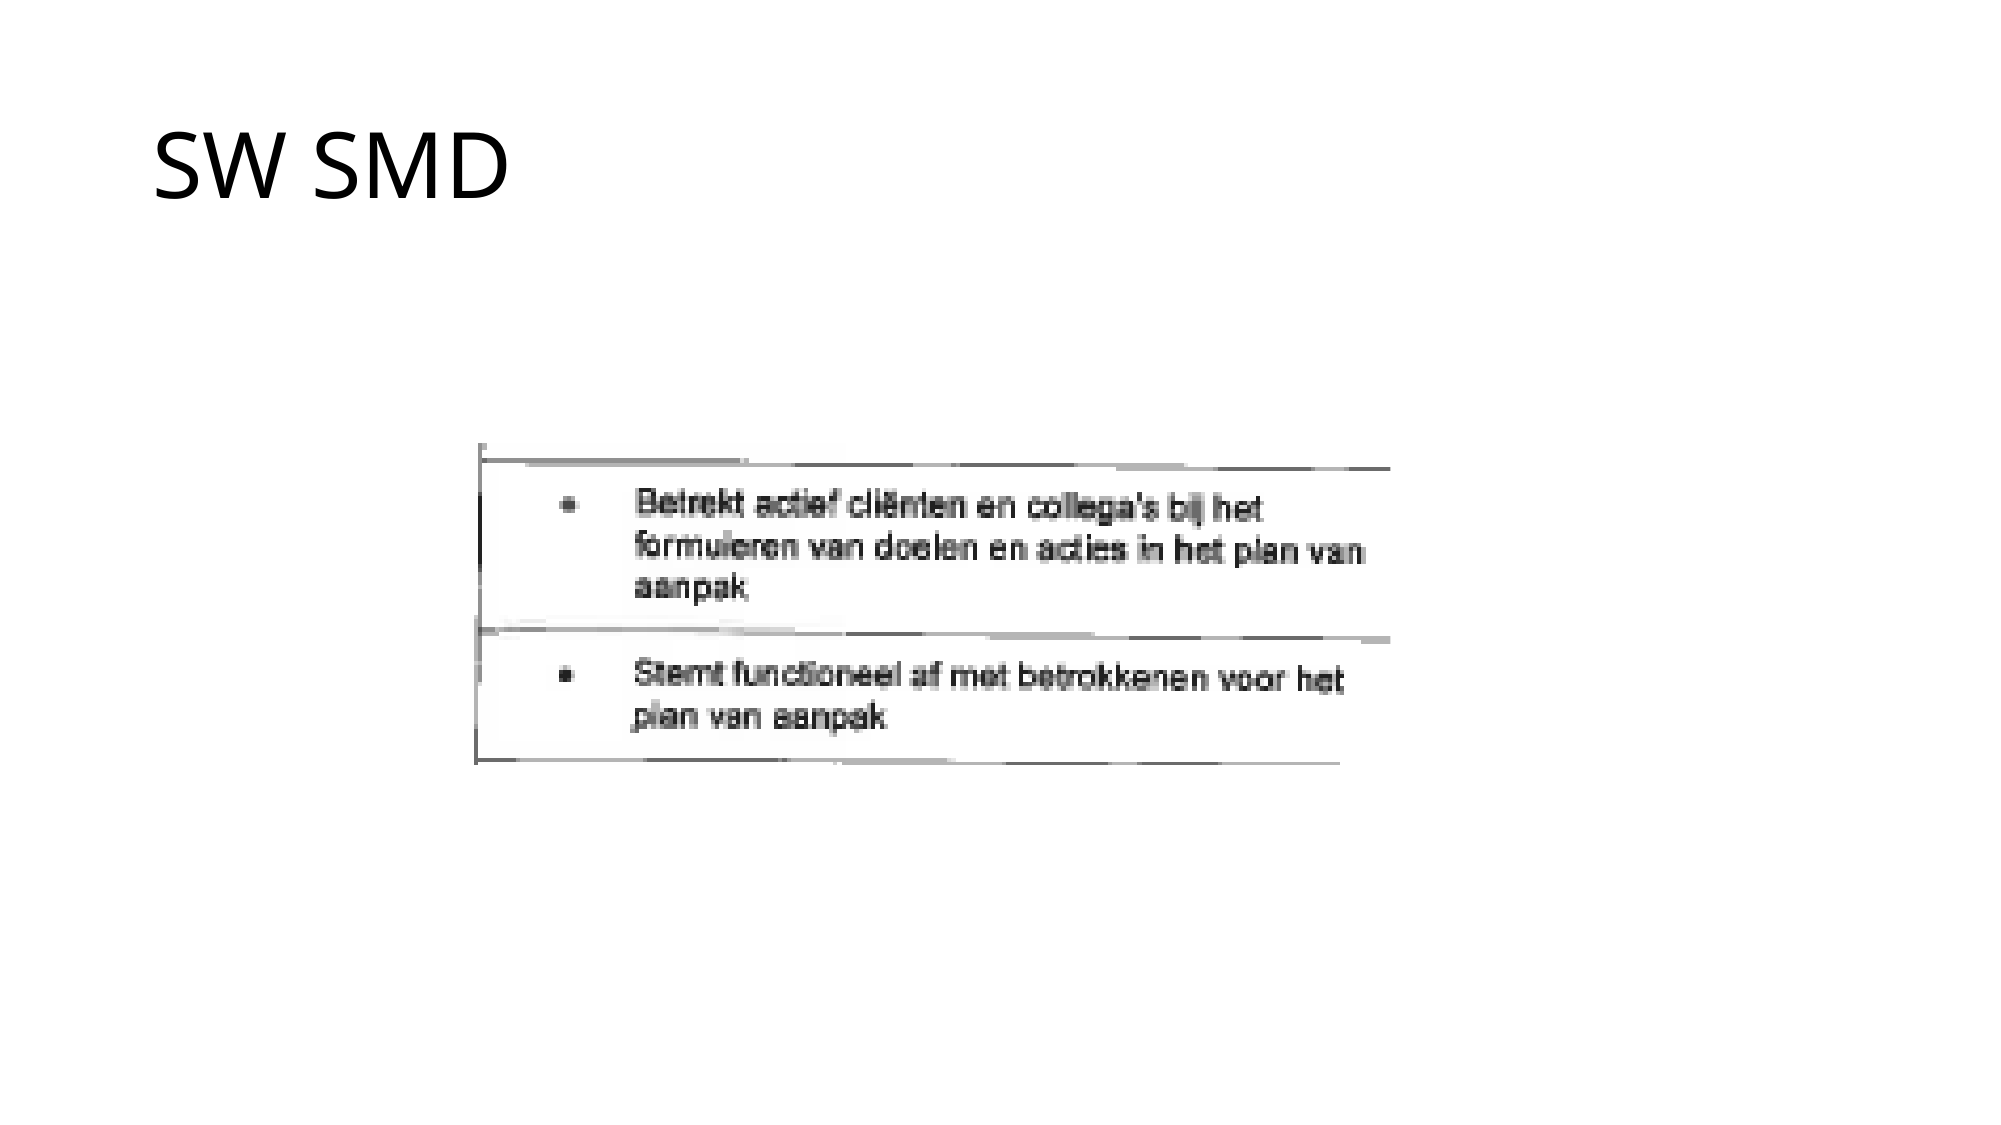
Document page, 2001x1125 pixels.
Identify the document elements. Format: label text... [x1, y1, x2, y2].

title SW SMD [137, 59, 1863, 278]
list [452, 443, 1391, 765]
